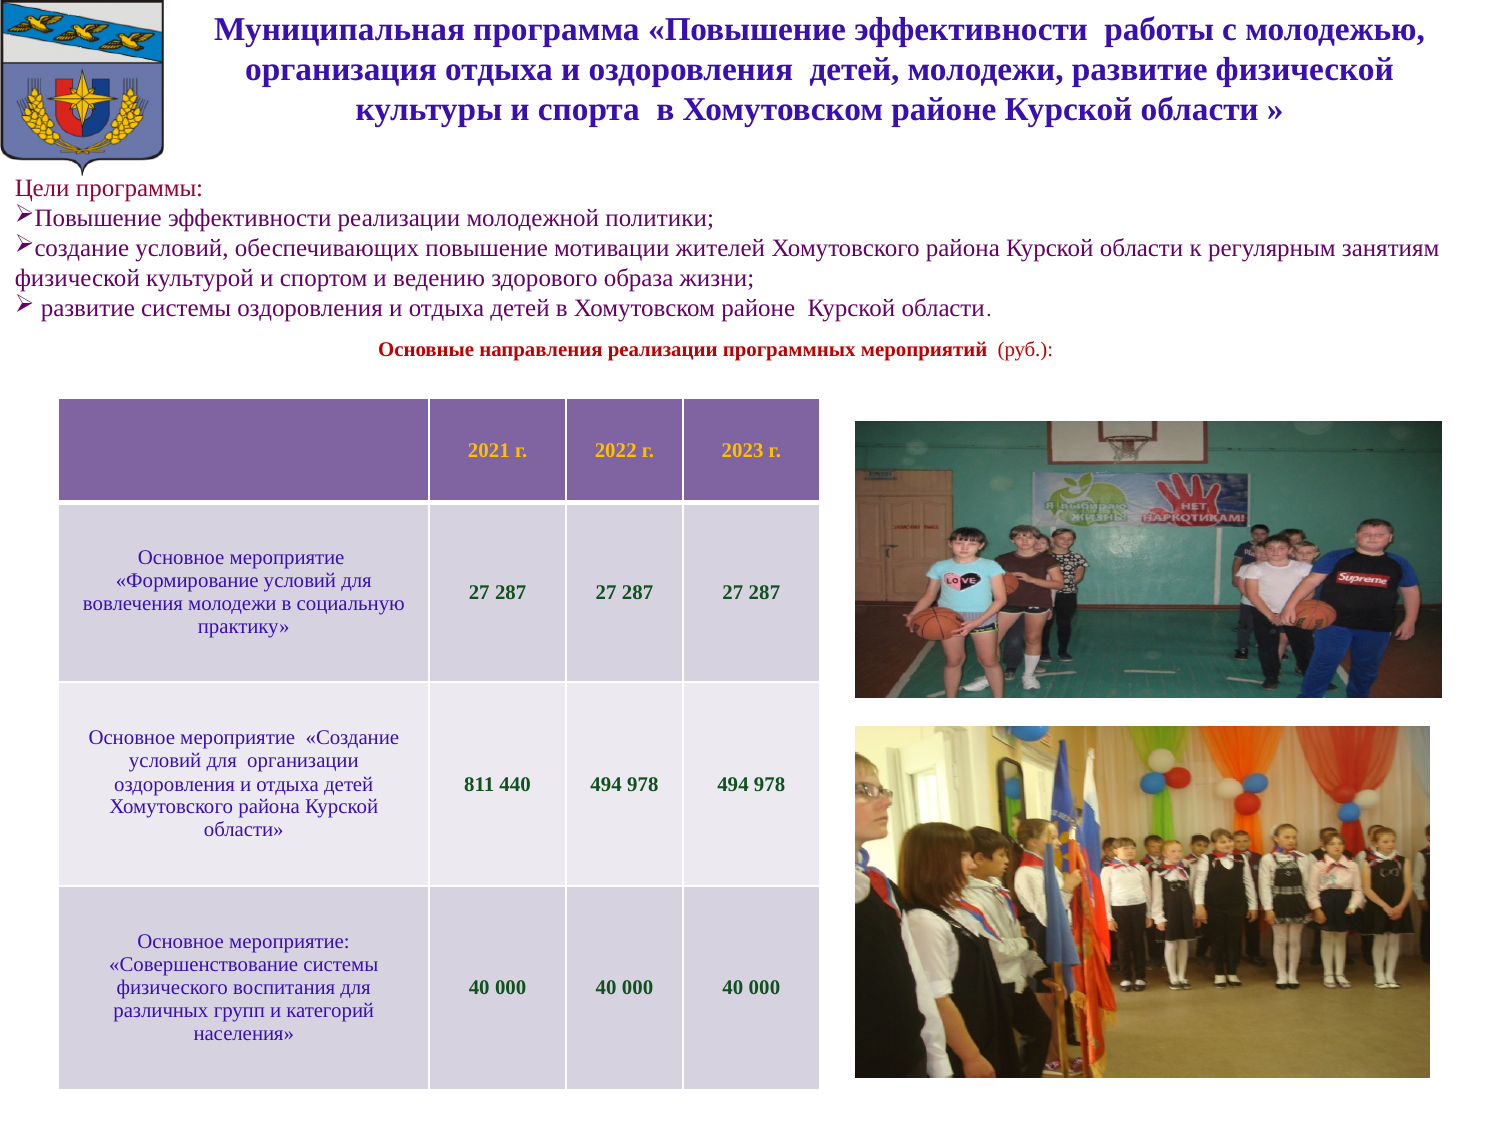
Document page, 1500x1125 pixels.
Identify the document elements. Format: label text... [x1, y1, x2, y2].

table_cell 27 287 [684, 505, 819, 681]
table_cell 27 287 [430, 505, 565, 681]
table_header 2021 г. [430, 399, 565, 500]
table_header 2023 г. [684, 399, 819, 500]
picture [0, 0, 165, 177]
picture [855, 726, 1430, 1079]
table_header [59, 399, 428, 500]
table_cell Основное мероприятие «Формирование условий для вовлечения молодежи в социальную практику» [59, 505, 428, 681]
table_cell 40 000 [430, 887, 565, 1089]
text_box Цели программы: Повышение эффективности реализации молодежной политики; создание условий, обеспечивающих повышение мотивации жителей Хомутовского района Курской области к регулярным занятиям физической культурой и спортом и ведению здорового образа жизни; развитие системы оздоровления и отдыха детей в Хомутовском районе Курской области. [0, 164, 1500, 329]
table_cell Основное мероприятие «Создание условий для организации оздоровления и отдыха детей Хомутовского района Курской области» [59, 683, 428, 885]
table_cell 40 000 [567, 887, 682, 1089]
text_box Основные направления реализации программных мероприятий (руб.): [363, 328, 1079, 368]
table_header 2022 г. [567, 399, 682, 500]
table_cell Основное мероприятие: «Совершенствование системы физического воспитания для различных групп и категорий населения» [59, 887, 428, 1089]
text_box Муниципальная программа «Повышение эффективности работы с молодежью, организация отдыха и оздоровления детей, молодежи, развитие физической культуры и спорта в Хомутовском районе Курской области » [165, 0, 1477, 135]
table_cell 40 000 [684, 887, 819, 1089]
table_cell 494 978 [567, 683, 682, 885]
picture [855, 421, 1442, 698]
table_cell 494 978 [684, 683, 819, 885]
table_cell 27 287 [567, 505, 682, 681]
table_cell 811 440 [430, 683, 565, 885]
